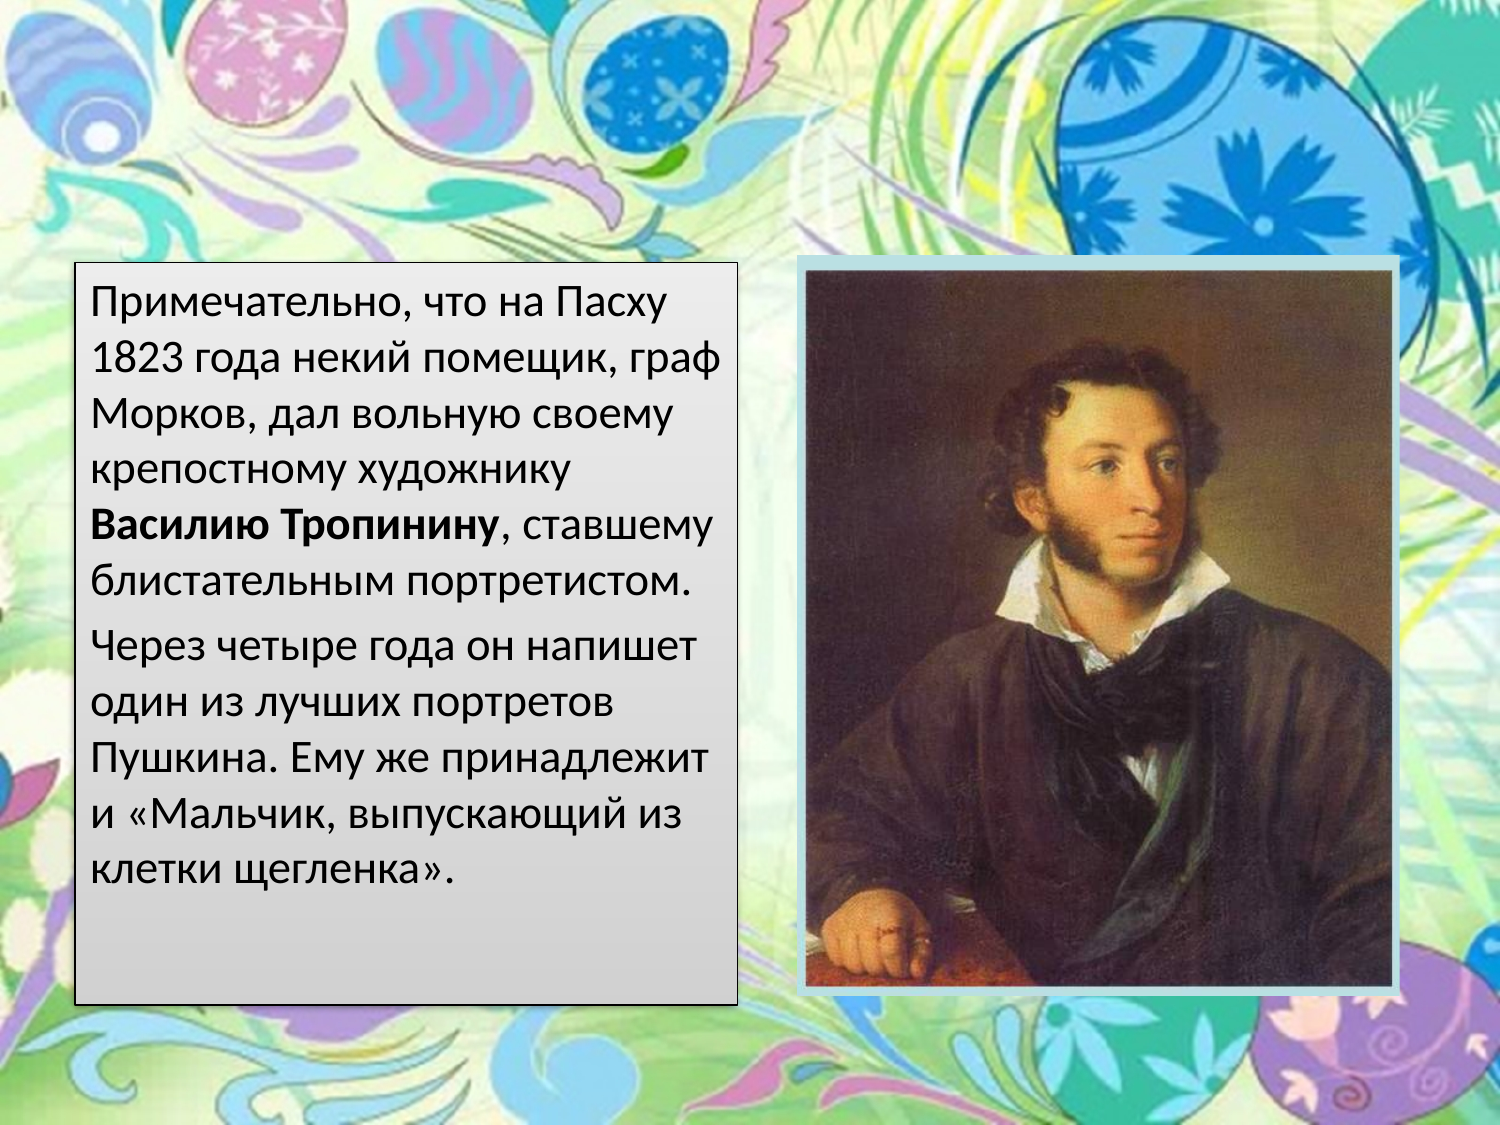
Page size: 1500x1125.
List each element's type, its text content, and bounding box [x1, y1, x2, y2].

list Примечательно, что на Пасху 1823 года некий помещик, граф Морков, дал вольную своему крепостному художнику Василию Тропинину, ставшему блистательным портретистом. Через четыре года он напишет один из лучших портретов Пушкина. Ему же принадлежит и «Мальчик, выпускающий из клетки щегленка». [74, 262, 738, 1006]
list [796, 255, 1400, 997]
picture [0, 0, 1500, 1125]
